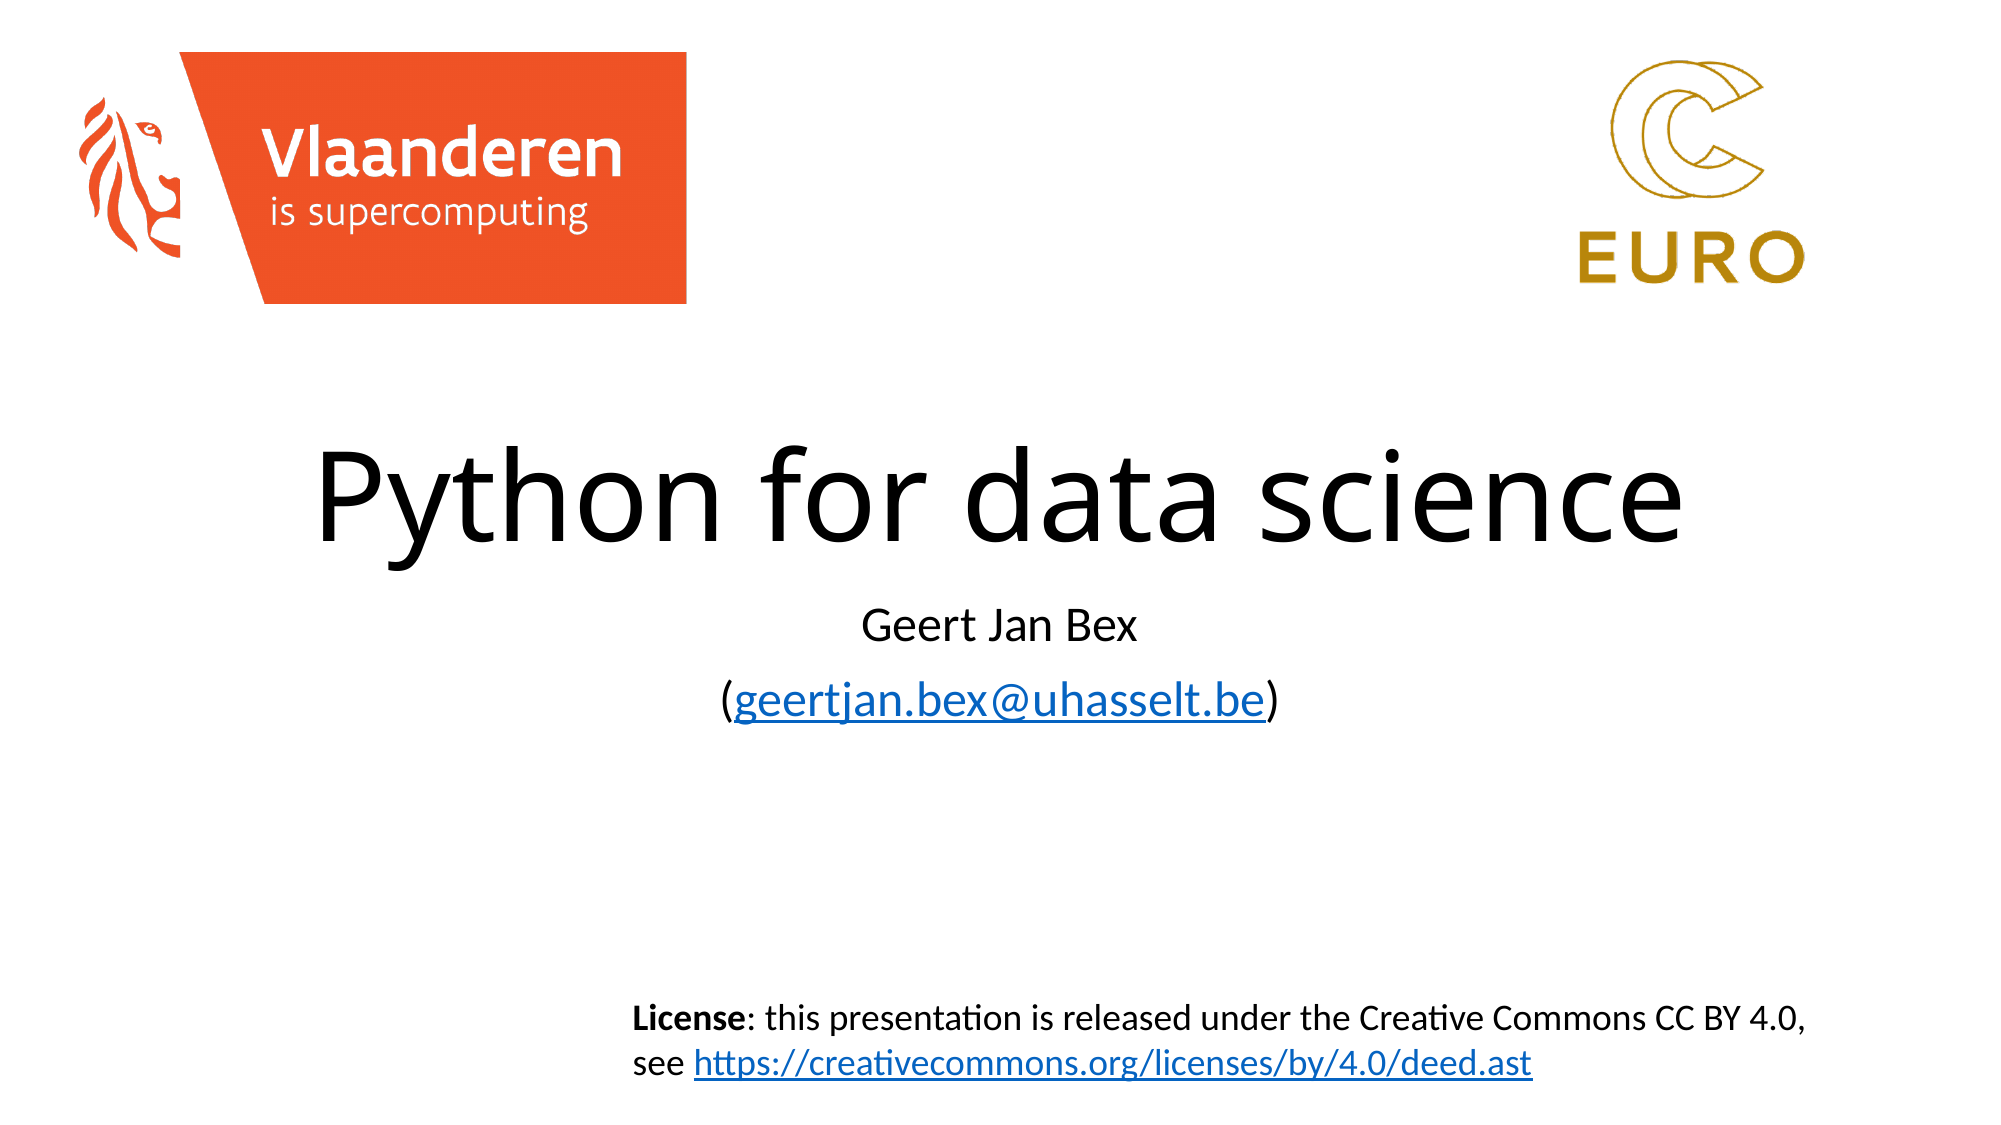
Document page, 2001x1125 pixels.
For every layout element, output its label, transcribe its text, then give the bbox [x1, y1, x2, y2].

subtitle Geert Jan Bex (geertjan.bex@uhasselt.be) [249, 590, 1750, 863]
title Python for data science [249, 184, 1750, 576]
picture [39, 52, 687, 304]
text_box License: this presentation is released under the Creative Commons CC BY 4.0, see https://creativecommons.org/licenses/by/4.0/deed.ast [617, 985, 1823, 1091]
picture [1563, 52, 1815, 286]
